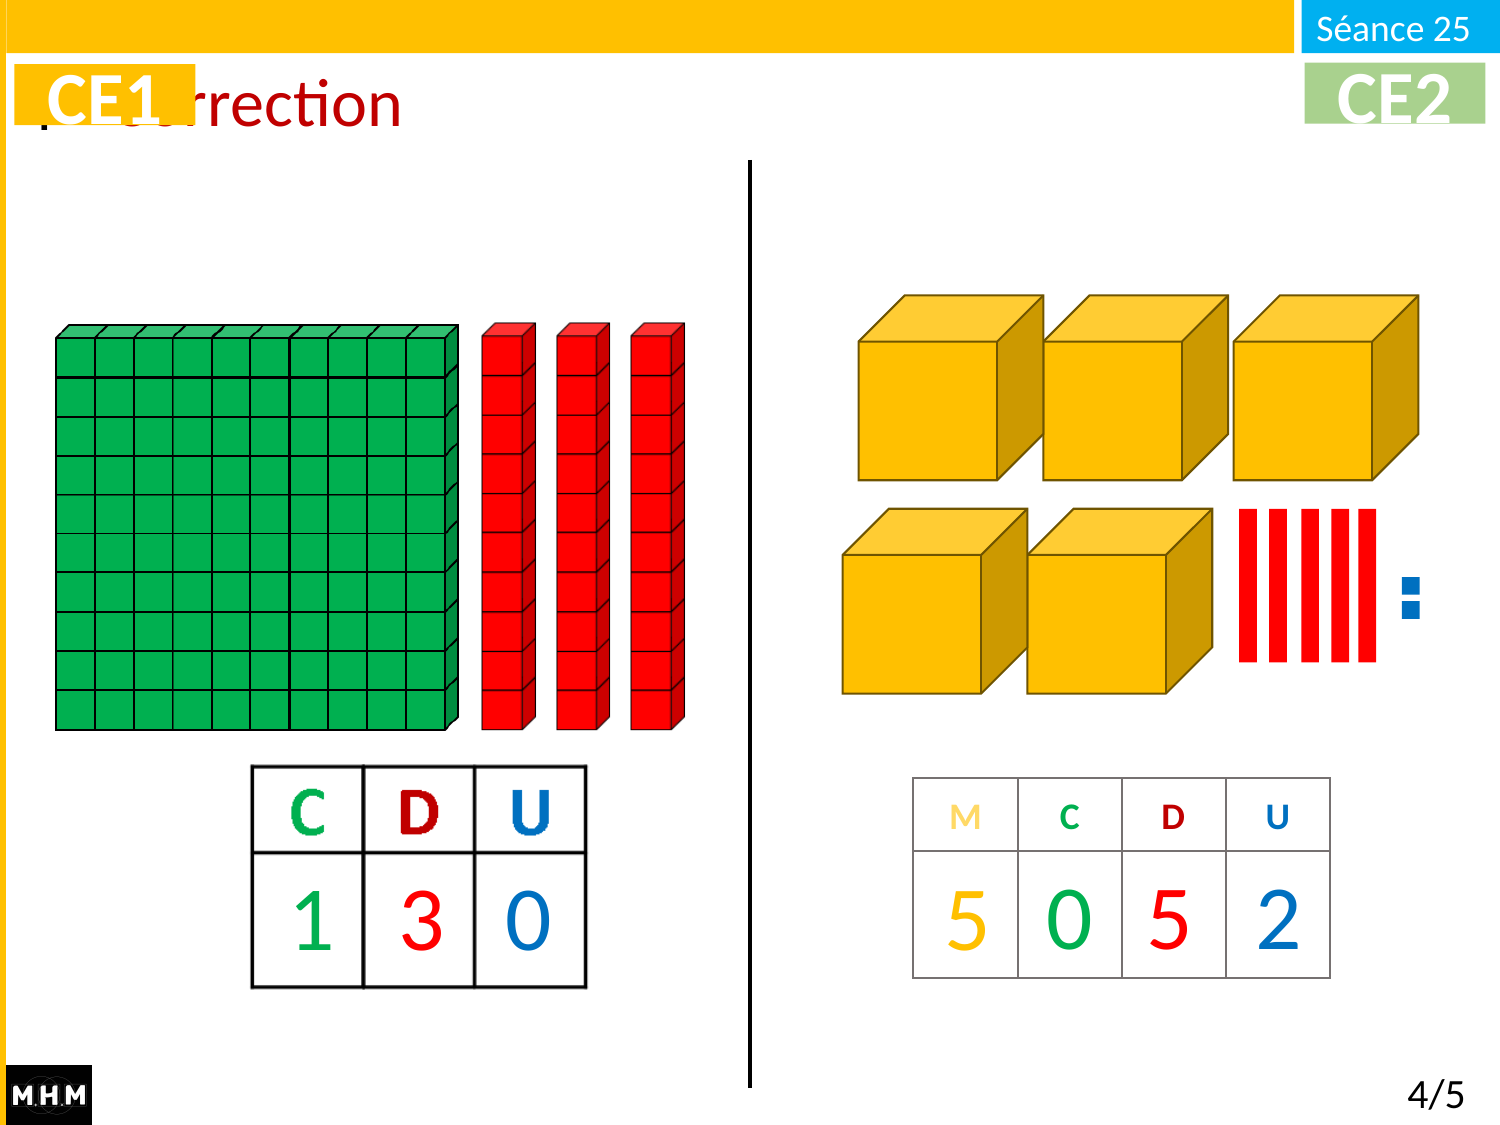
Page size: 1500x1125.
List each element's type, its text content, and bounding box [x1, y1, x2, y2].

title Correction [96, 60, 1391, 150]
text_box [1042, 294, 1230, 482]
text_box [1401, 600, 1421, 620]
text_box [913, 778, 1331, 979]
list 4/5 [1373, 1064, 1500, 1125]
picture [479, 320, 541, 734]
text_box [1232, 294, 1420, 482]
text_box [1300, 508, 1320, 663]
text_box CE2 [1303, 62, 1487, 125]
text_box [841, 507, 1029, 695]
text_box [1401, 576, 1421, 596]
picture [246, 755, 599, 998]
text_box [1026, 507, 1214, 695]
text_box [1238, 508, 1258, 663]
picture [554, 320, 615, 734]
text_box CE1 [13, 63, 196, 126]
text_box [1268, 508, 1288, 663]
text_box [1330, 508, 1350, 663]
picture [48, 320, 461, 734]
text_box [857, 294, 1045, 482]
text_box [1357, 508, 1377, 663]
picture [628, 320, 690, 734]
picture [6, 1065, 92, 1125]
